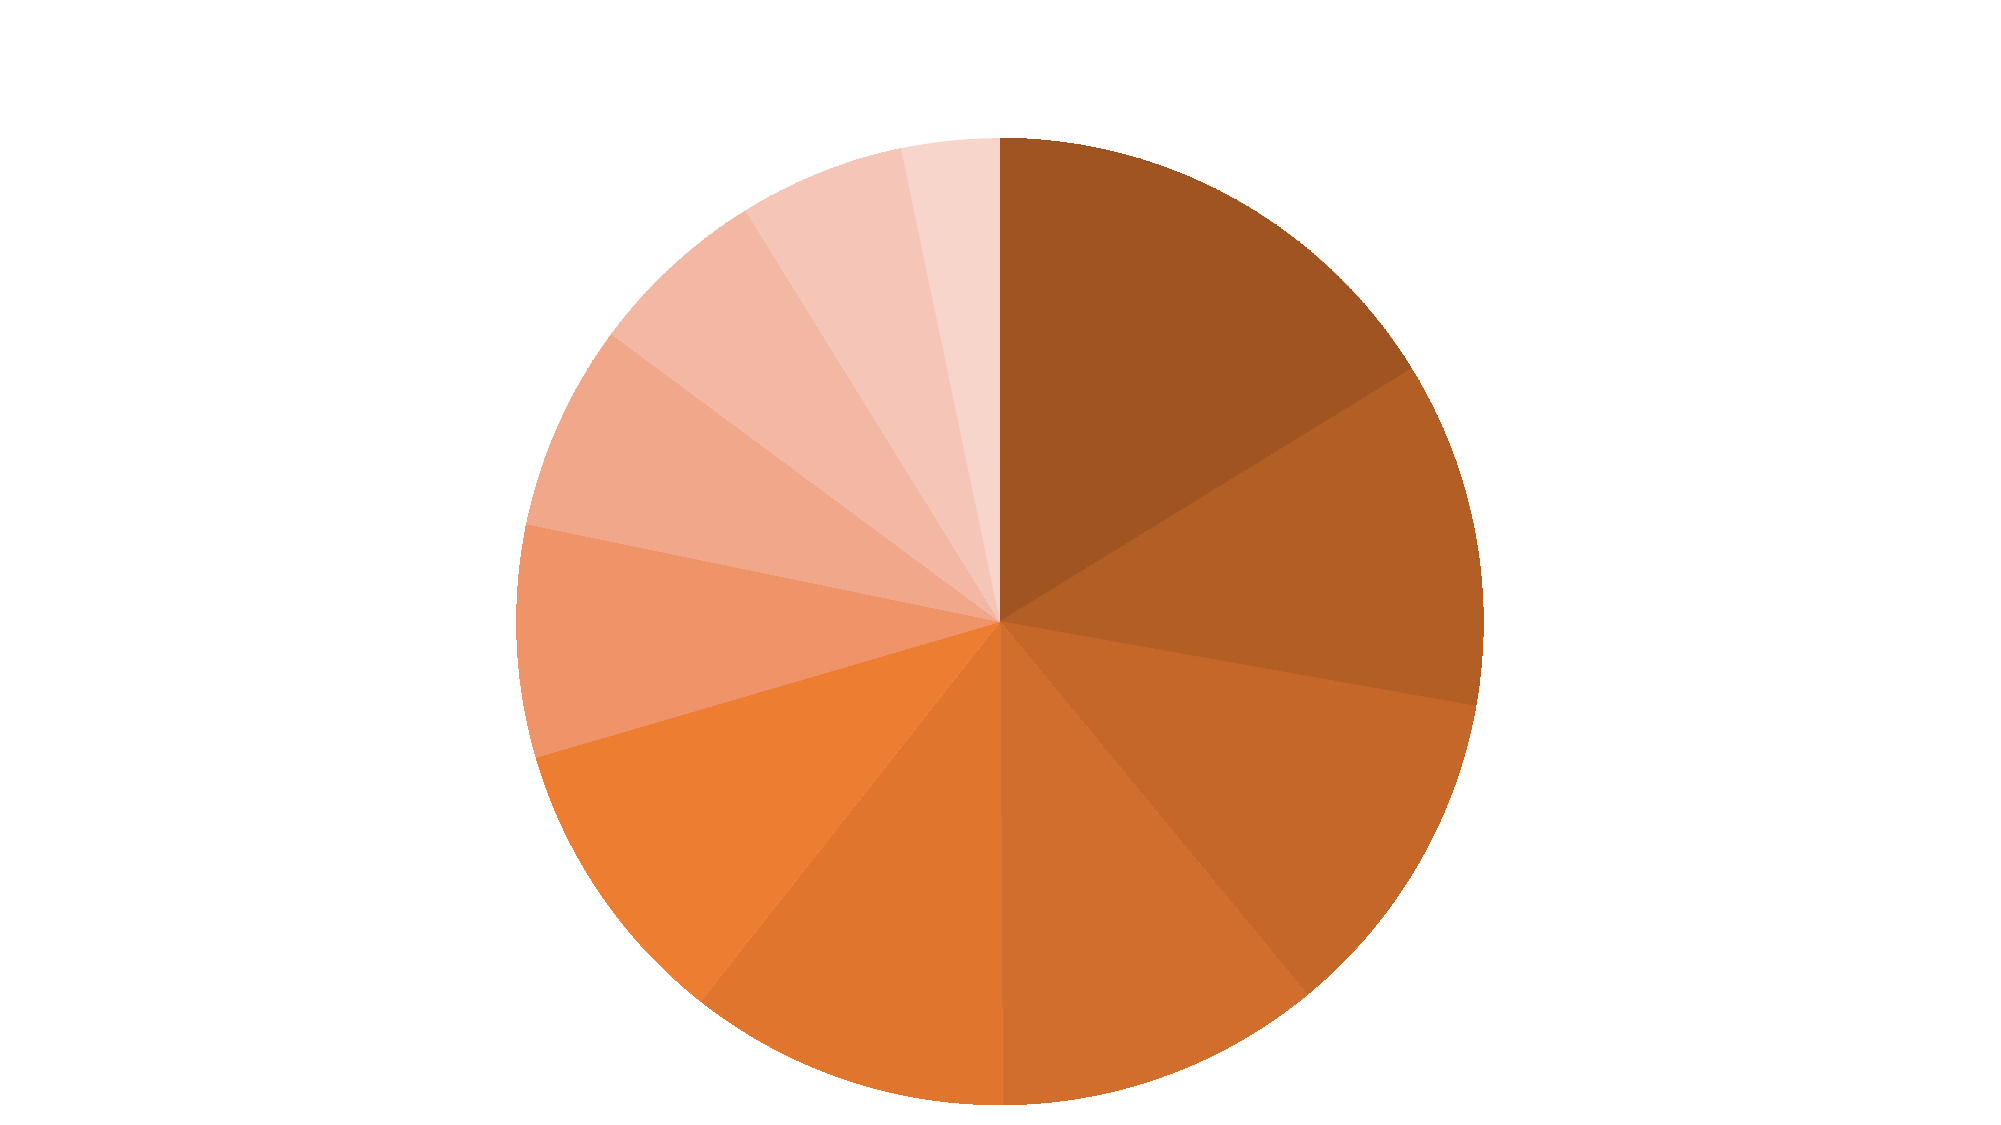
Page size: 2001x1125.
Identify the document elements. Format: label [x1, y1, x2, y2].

chart [237, 118, 1763, 1125]
